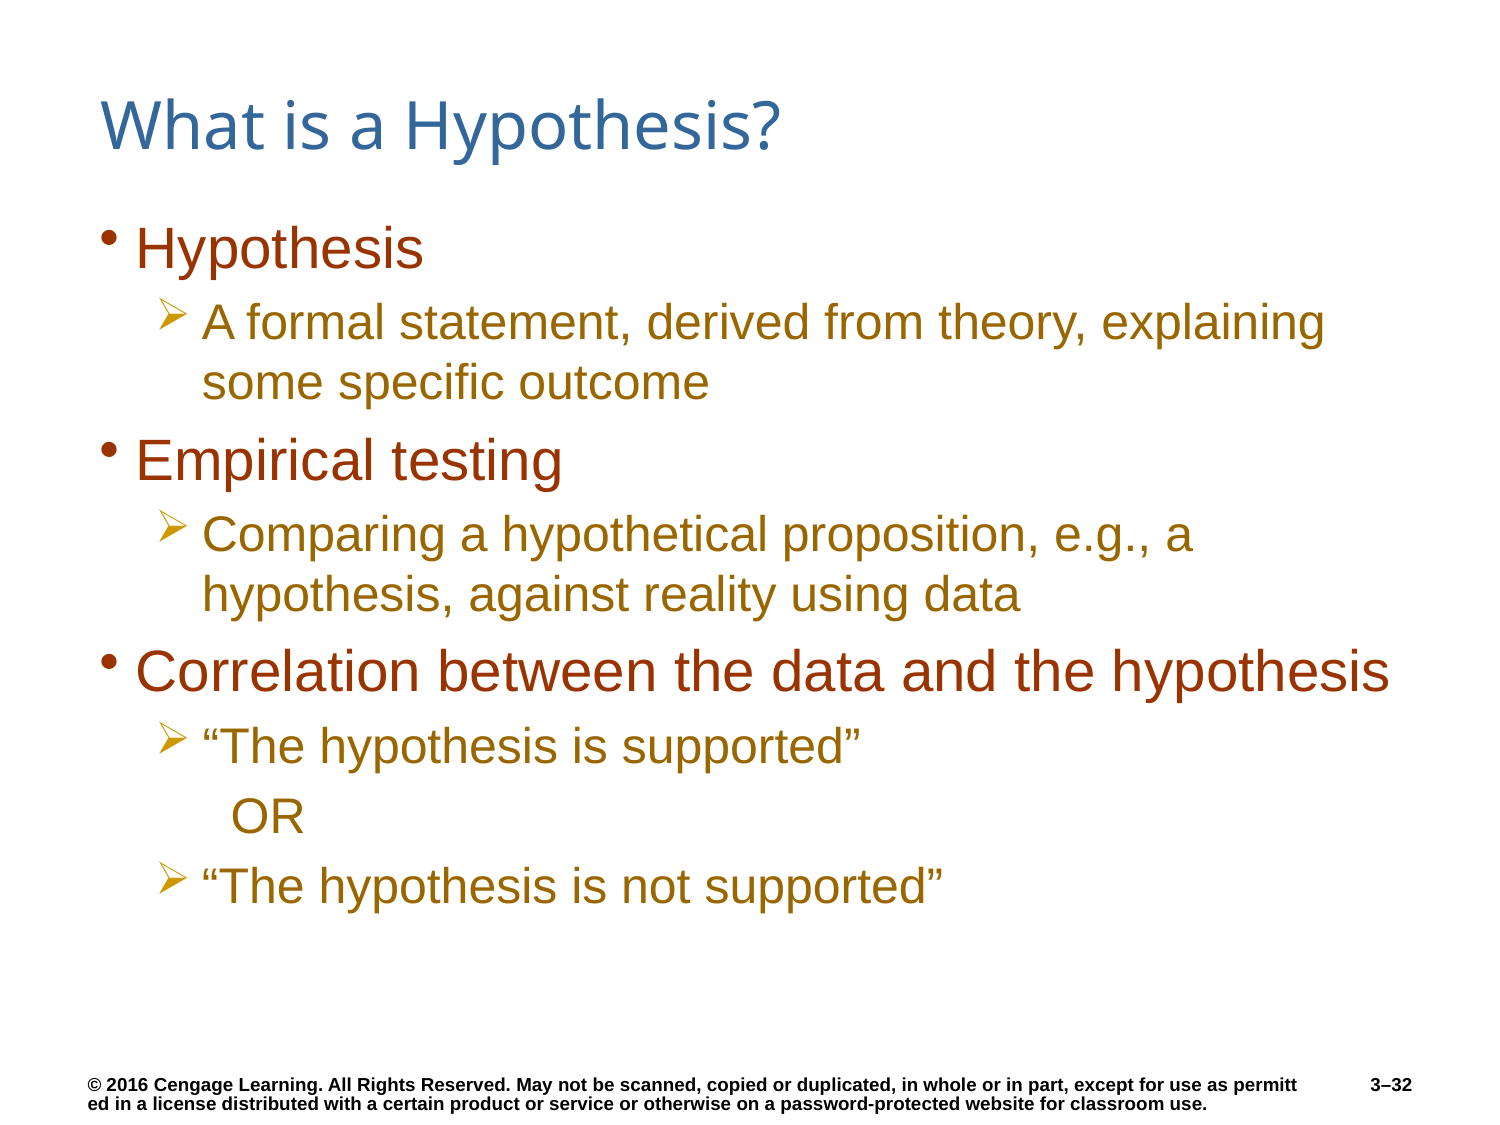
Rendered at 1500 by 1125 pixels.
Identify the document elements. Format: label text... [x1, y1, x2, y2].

title What is a Hypothesis? [85, 75, 1411, 171]
footer © 2016 Cengage Learning. All Rights Reserved. May not be scanned, copied or duplicated, in whole or in part, except for use as permitted in a license distributed with a certain product or service or otherwise on a password-protected website for classroom use. [87, 1057, 1050, 1103]
slide_number 3–32 [1050, 1042, 1413, 1103]
list Hypothesis A formal statement, derived from theory, explaining some specific outcome Empirical testing Comparing a hypothetical proposition, e.g., a hypothesis, against reality using data Correlation between the data and the hypothesis “The hypothesis is supported” OR “The hypothesis is not supported” [84, 202, 1414, 1013]
